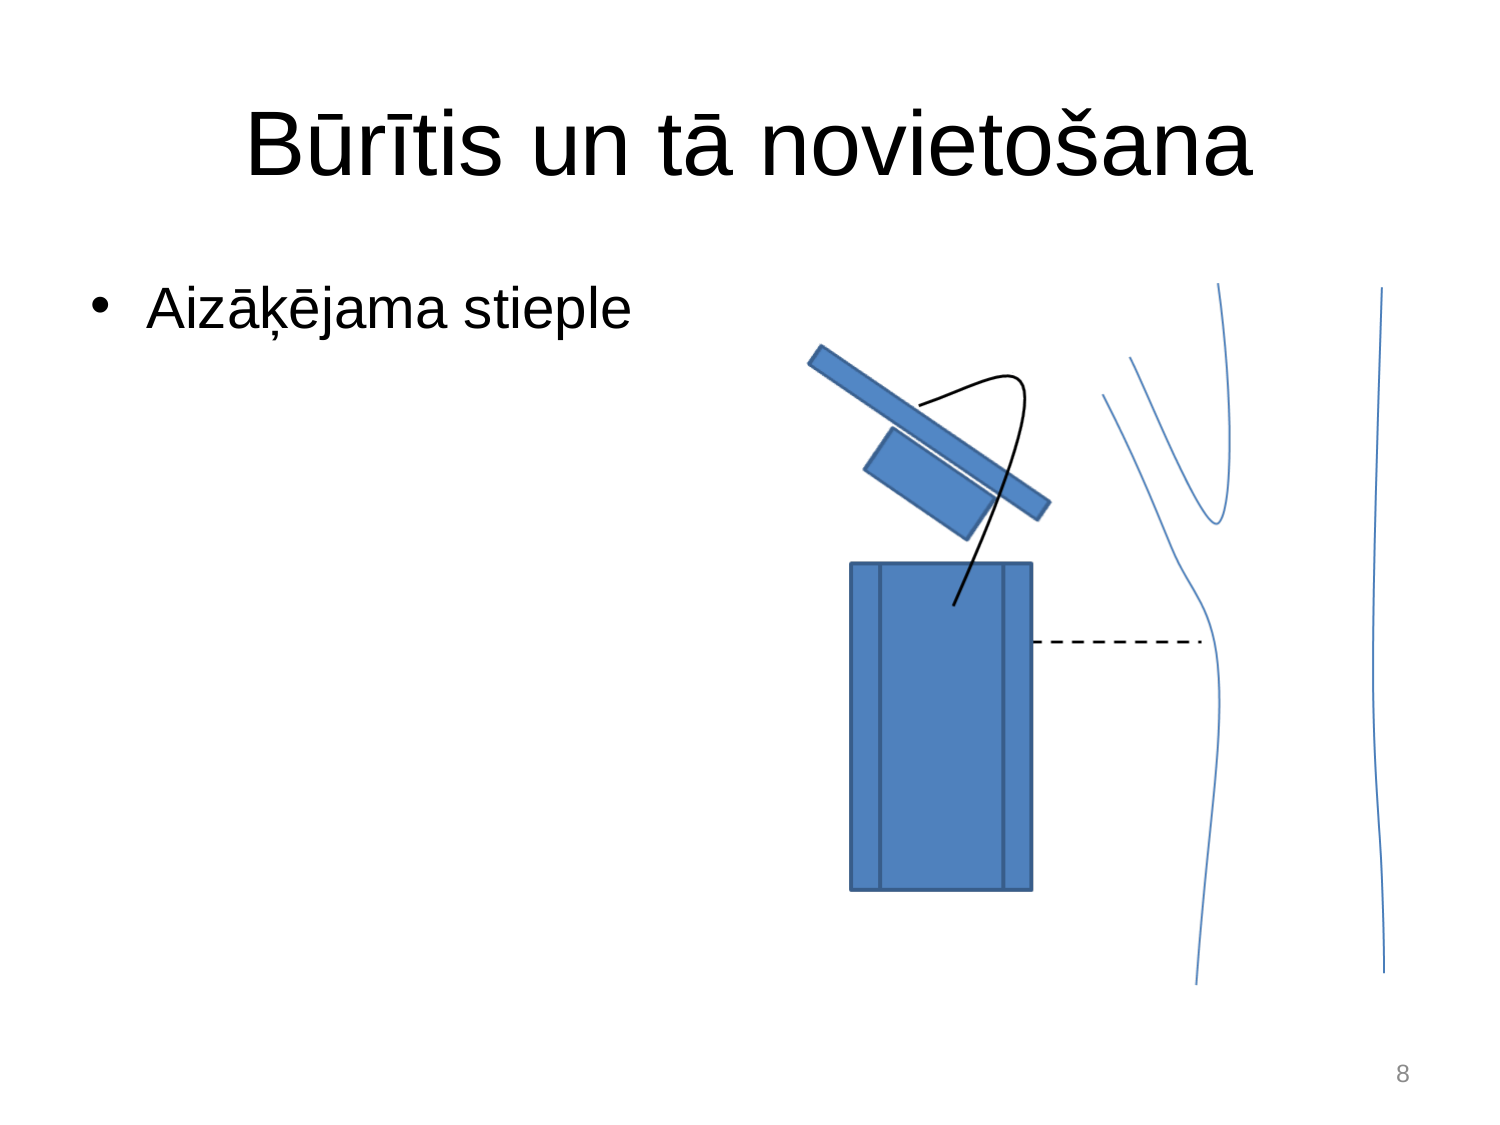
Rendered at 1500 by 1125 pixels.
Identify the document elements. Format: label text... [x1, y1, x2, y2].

title Būrītis un tā novietošana [74, 44, 1426, 233]
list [801, 281, 1386, 986]
list Aizāķējama stieple [74, 262, 738, 1006]
slide_number 8 [1074, 1042, 1425, 1103]
